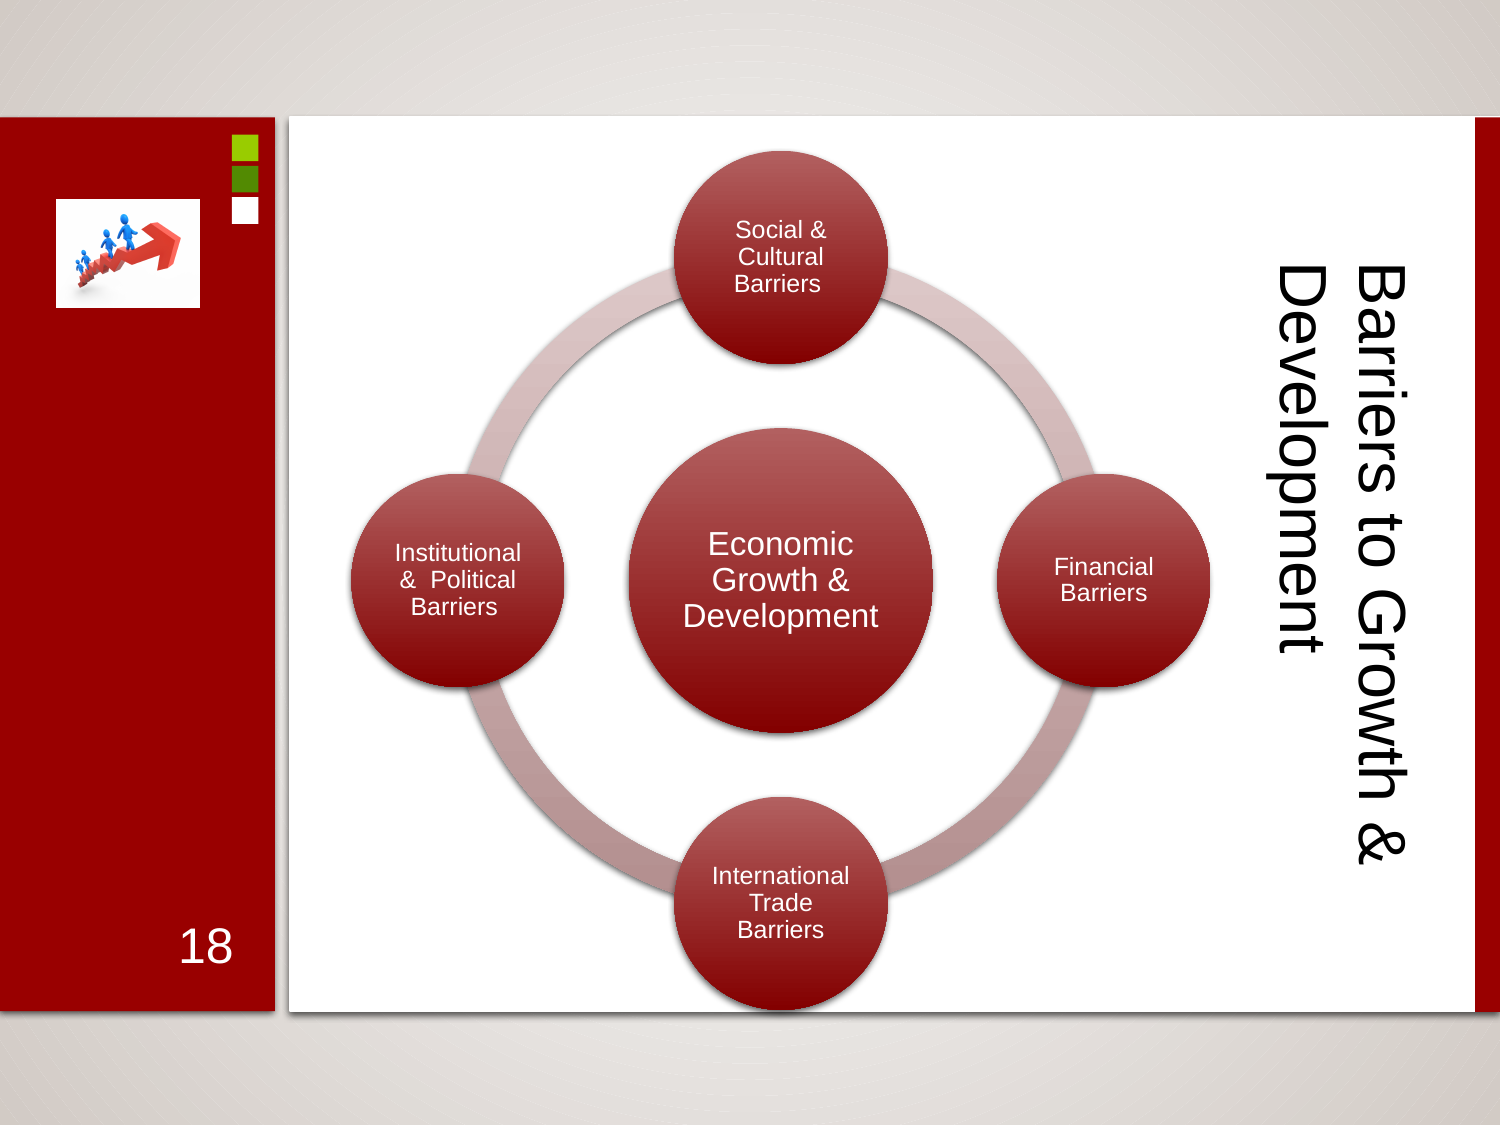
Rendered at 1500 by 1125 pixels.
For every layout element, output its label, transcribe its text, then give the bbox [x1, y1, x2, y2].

picture [56, 199, 201, 308]
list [211, 150, 1351, 1011]
title Barriers to Growth & Development [1353, 150, 1452, 977]
slide_number 18 [56, 893, 205, 994]
